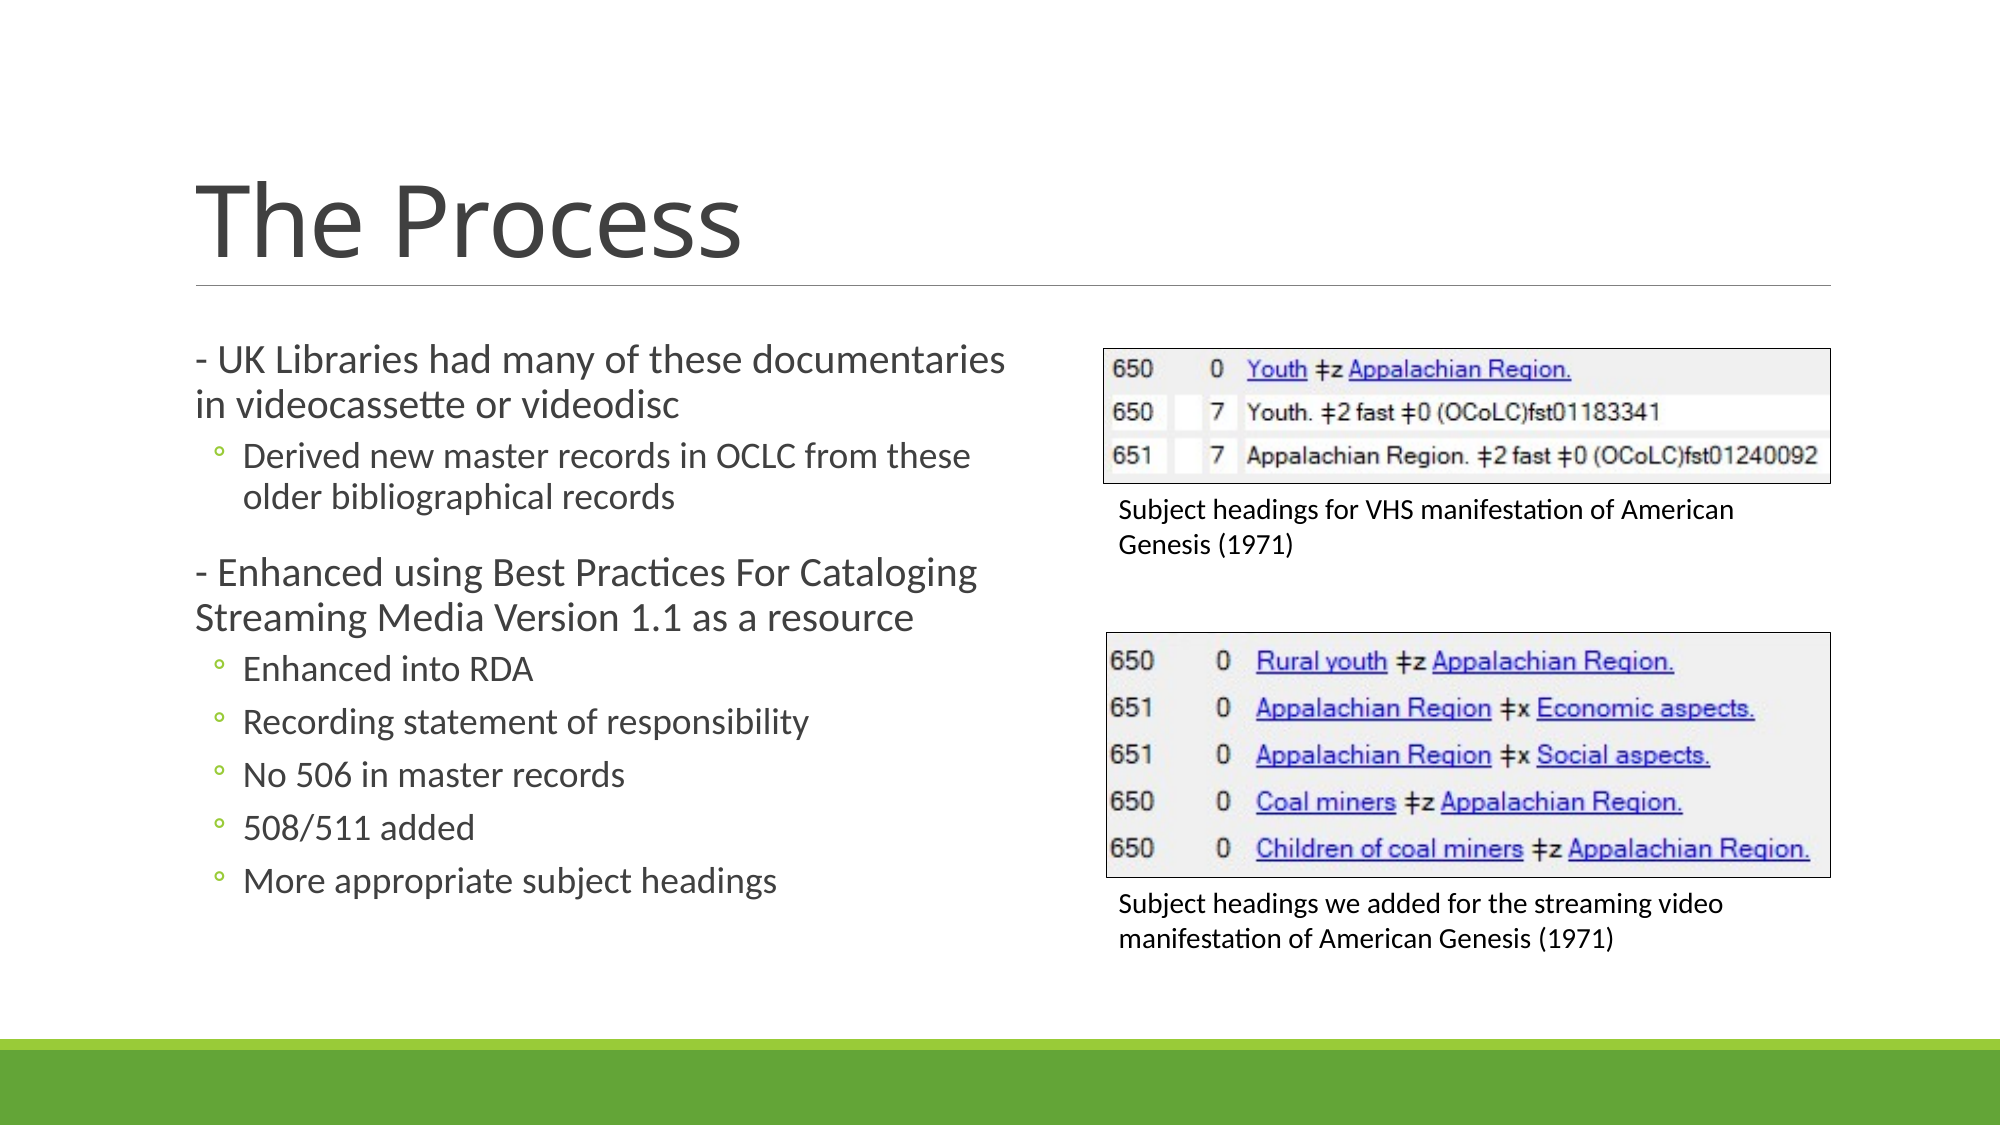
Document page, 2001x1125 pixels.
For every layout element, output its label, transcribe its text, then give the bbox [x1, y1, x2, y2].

text_box Subject headings for VHS manifestation of American Genesis (1971) [1103, 489, 1830, 568]
list - UK Libraries had many of these documentaries in videocassette or videodisc Derived new master records in OCLC from these older bibliographical records - Enhanced using Best Practices For Cataloging Streaming Media Version 1.1 as a resource Enhanced into RDA Recording statement of responsibility No 506 in master records 508/511 added More appropriate subject headings [180, 330, 1042, 963]
title The Process [180, 47, 1830, 285]
picture [1105, 632, 1831, 878]
text_box Subject headings we added for the streaming video manifestation of American Genesis (1971) [1103, 881, 1828, 962]
picture [1103, 347, 1831, 484]
